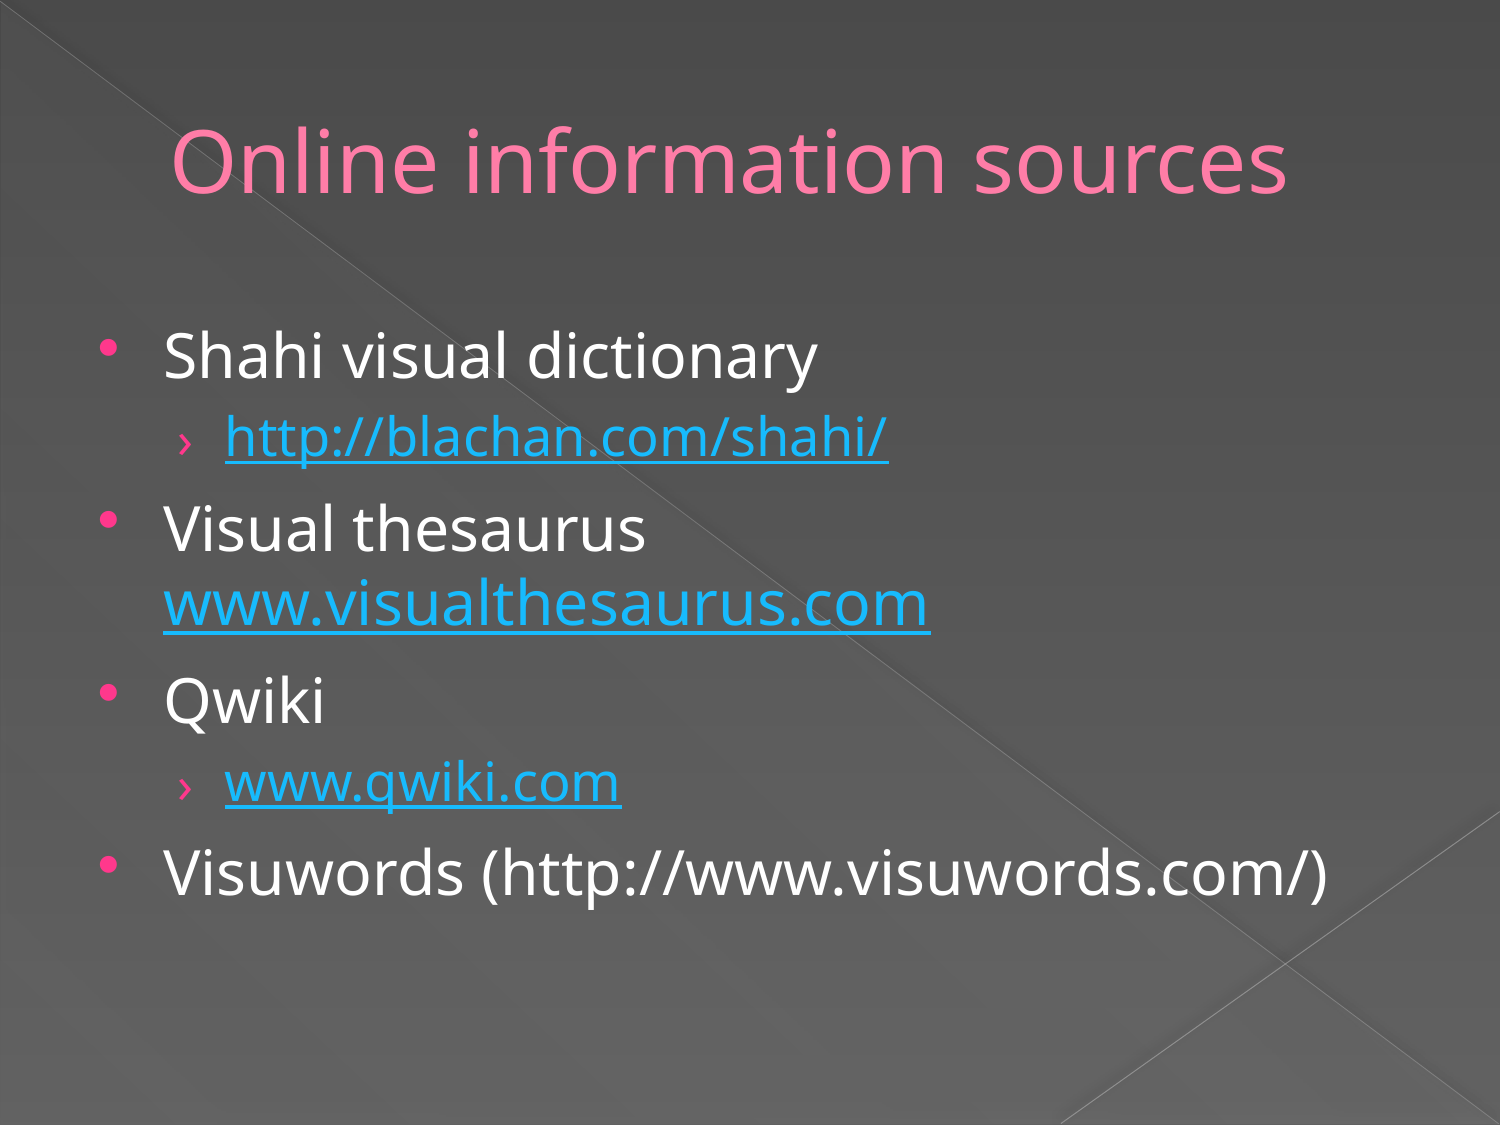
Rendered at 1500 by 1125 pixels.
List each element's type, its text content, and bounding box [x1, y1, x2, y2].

list Shahi visual dictionary http://blachan.com/shahi/ Visual thesaurus www.visualthesaurus.com Qwiki www.qwiki.com Visuwords (http://www.visuwords.com/) [75, 308, 1425, 1059]
title Online information sources [75, 43, 1425, 274]
